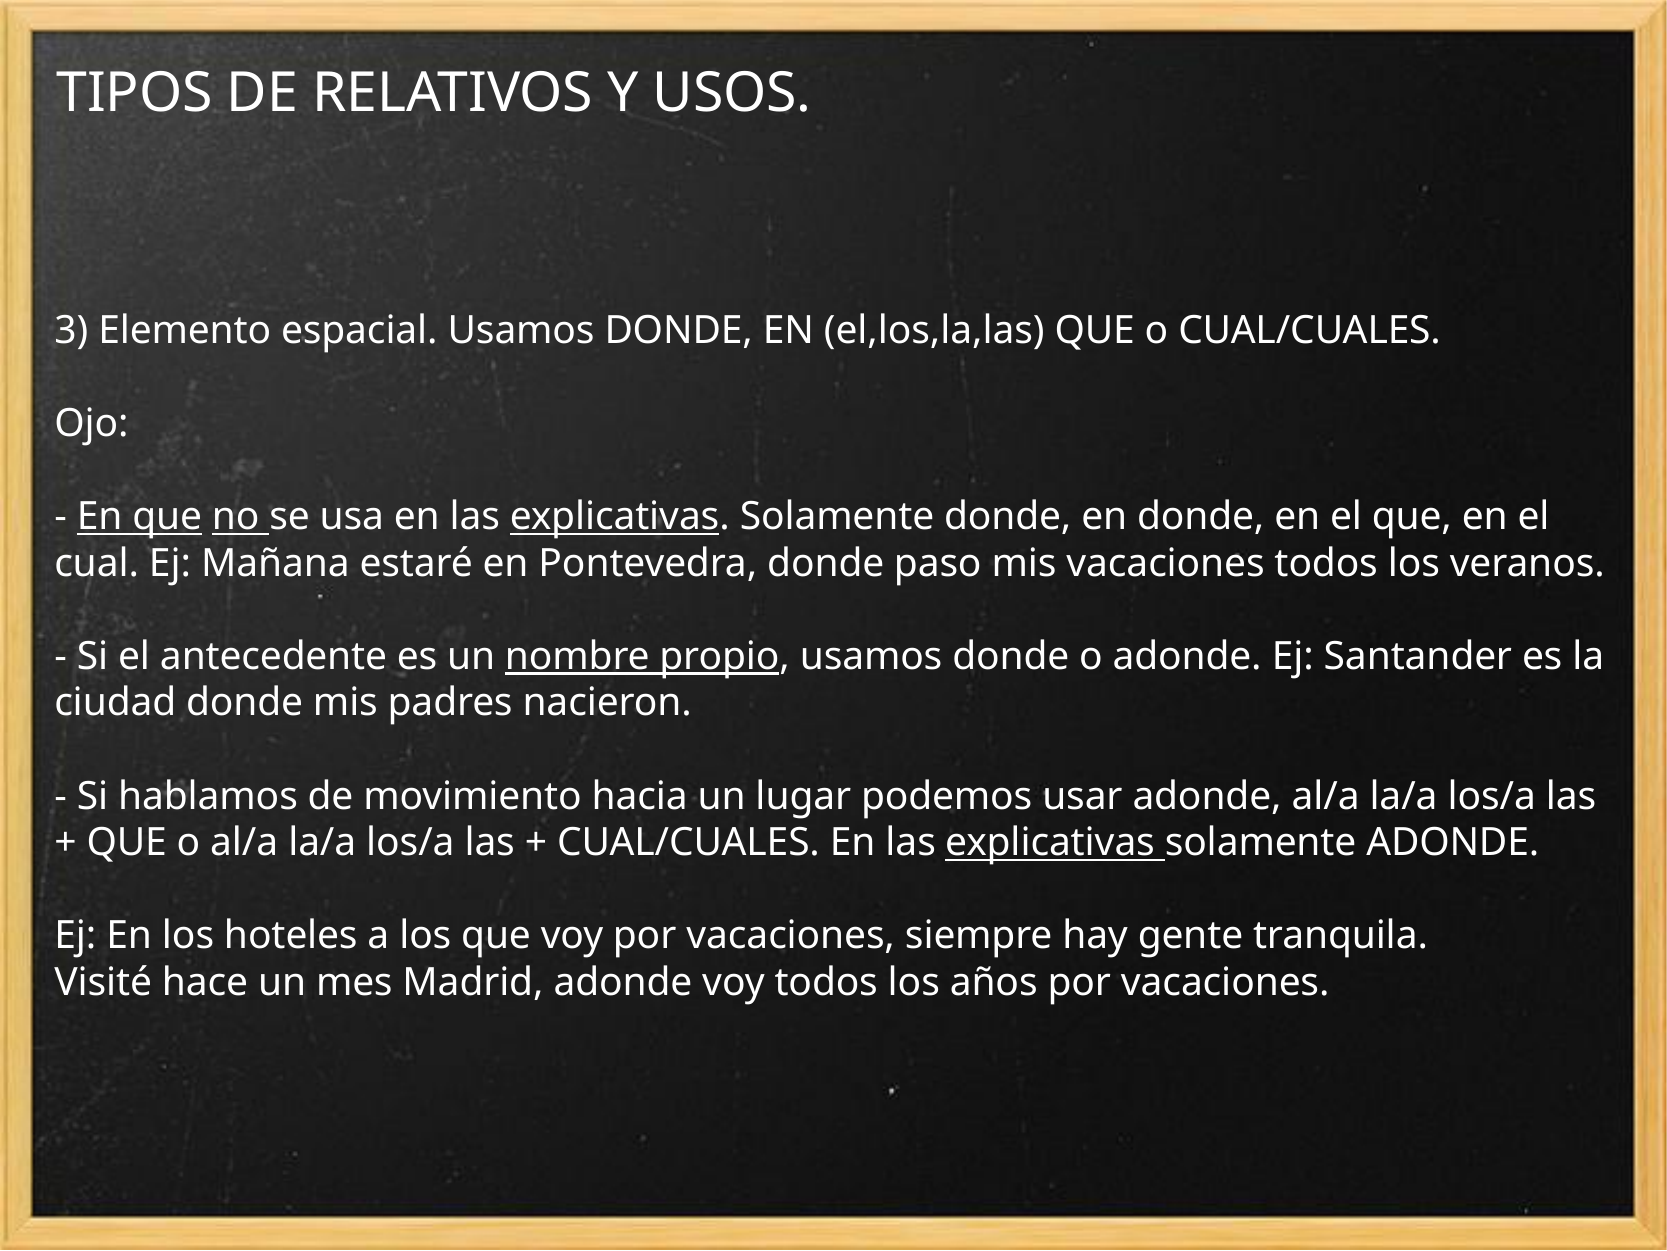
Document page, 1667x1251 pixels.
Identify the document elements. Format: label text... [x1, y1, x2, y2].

picture [0, 0, 1667, 1250]
list 3) Elemento espacial. Usamos DONDE, EN (el,los,la,las) QUE o CUAL/CUALES. Ojo: - En que no se usa en las explicativas. Solamente donde, en donde, en el que, en el cual. Ej: Mañana estaré en Pontevedra, donde paso mis vacaciones todos los veranos. - Si el antecedente es un nombre propio, usamos donde o adonde. Ej: Santander es la ciudad donde mis padres nacieron. - Si hablamos de movimiento hacia un lugar podemos usar adonde, al/a la/a los/a las + QUE o al/a la/a los/a las + CUAL/CUALES. En las explicativas solamente ADONDE. Ej: En los hoteles a los que voy por vacaciones, siempre hay gente tranquila. Visité hace un mes Madrid, adonde voy todos los años por vacaciones. [48, 298, 1627, 1210]
title TIPOS DE RELATIVOS Y USOS. [50, 50, 1630, 213]
